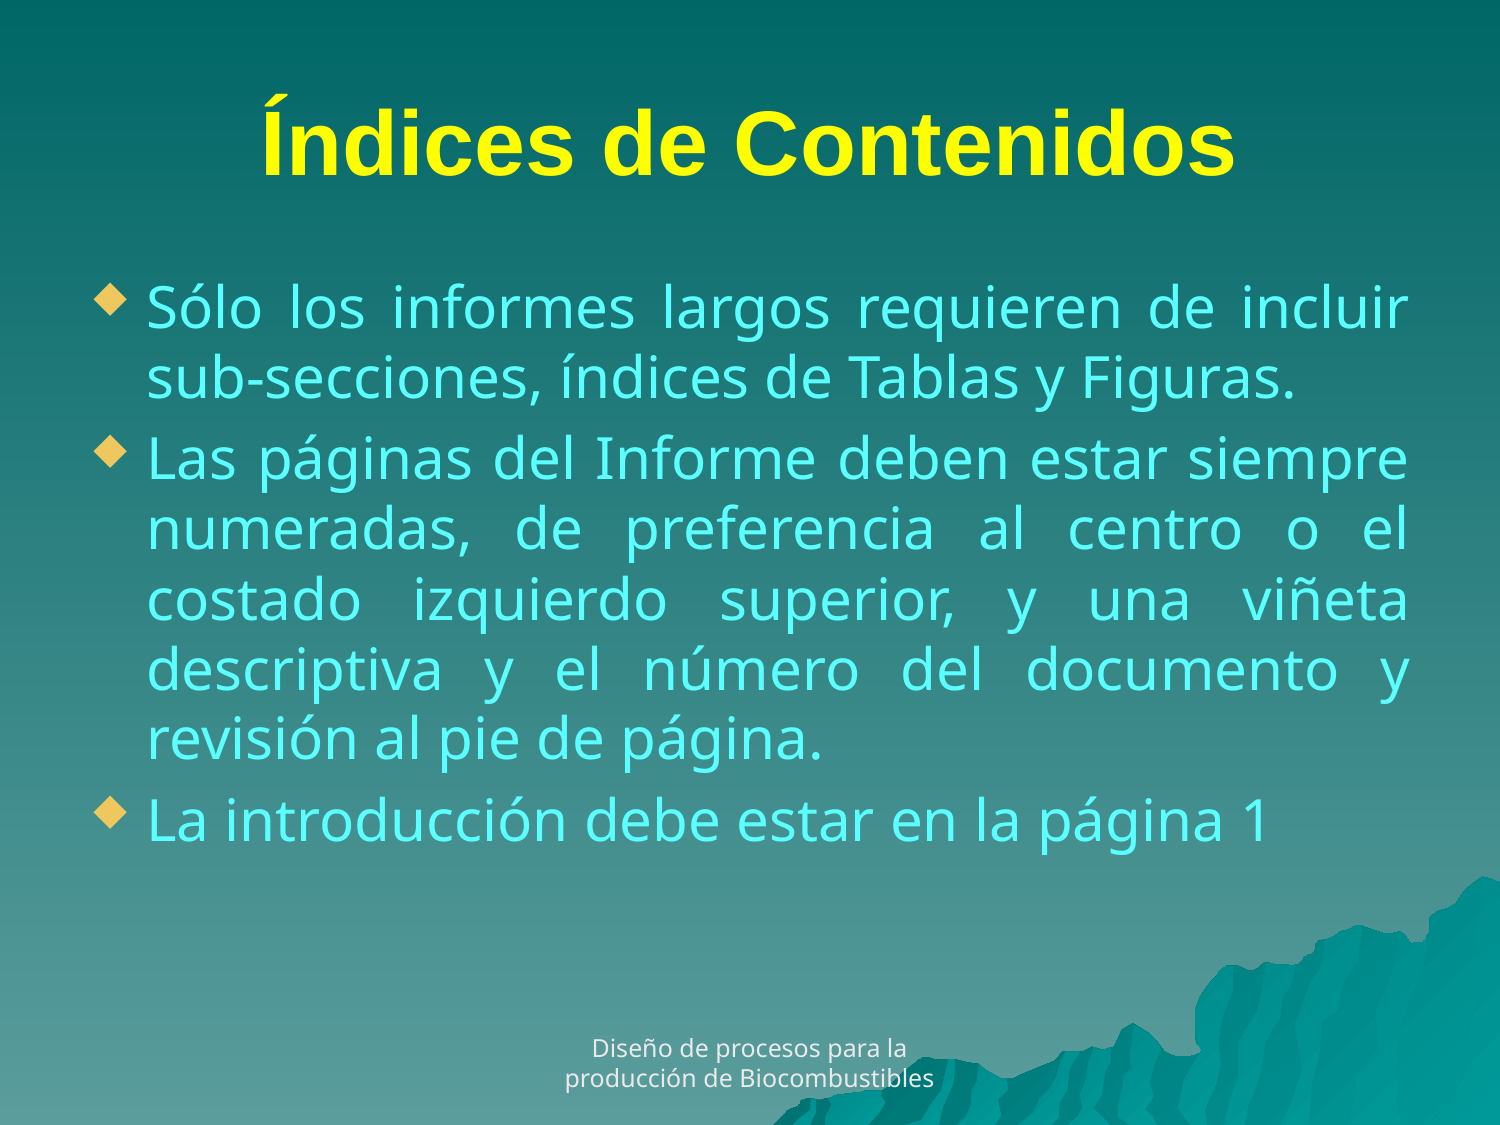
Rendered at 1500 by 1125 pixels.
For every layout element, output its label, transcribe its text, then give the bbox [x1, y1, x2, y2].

footer Diseño de procesos para la producción de Biocombustibles [512, 1024, 988, 1101]
title Índices de Contenidos [74, 45, 1426, 233]
list Sólo los informes largos requieren de incluir sub-secciones, índices de Tablas y Figuras. Las páginas del Informe deben estar siempre numeradas, de preferencia al centro o el costado izquierdo superior, y una viñeta descriptiva y el número del documento y revisión al pie de página. La introducción debe estar en la página 1 [74, 262, 1426, 1006]
